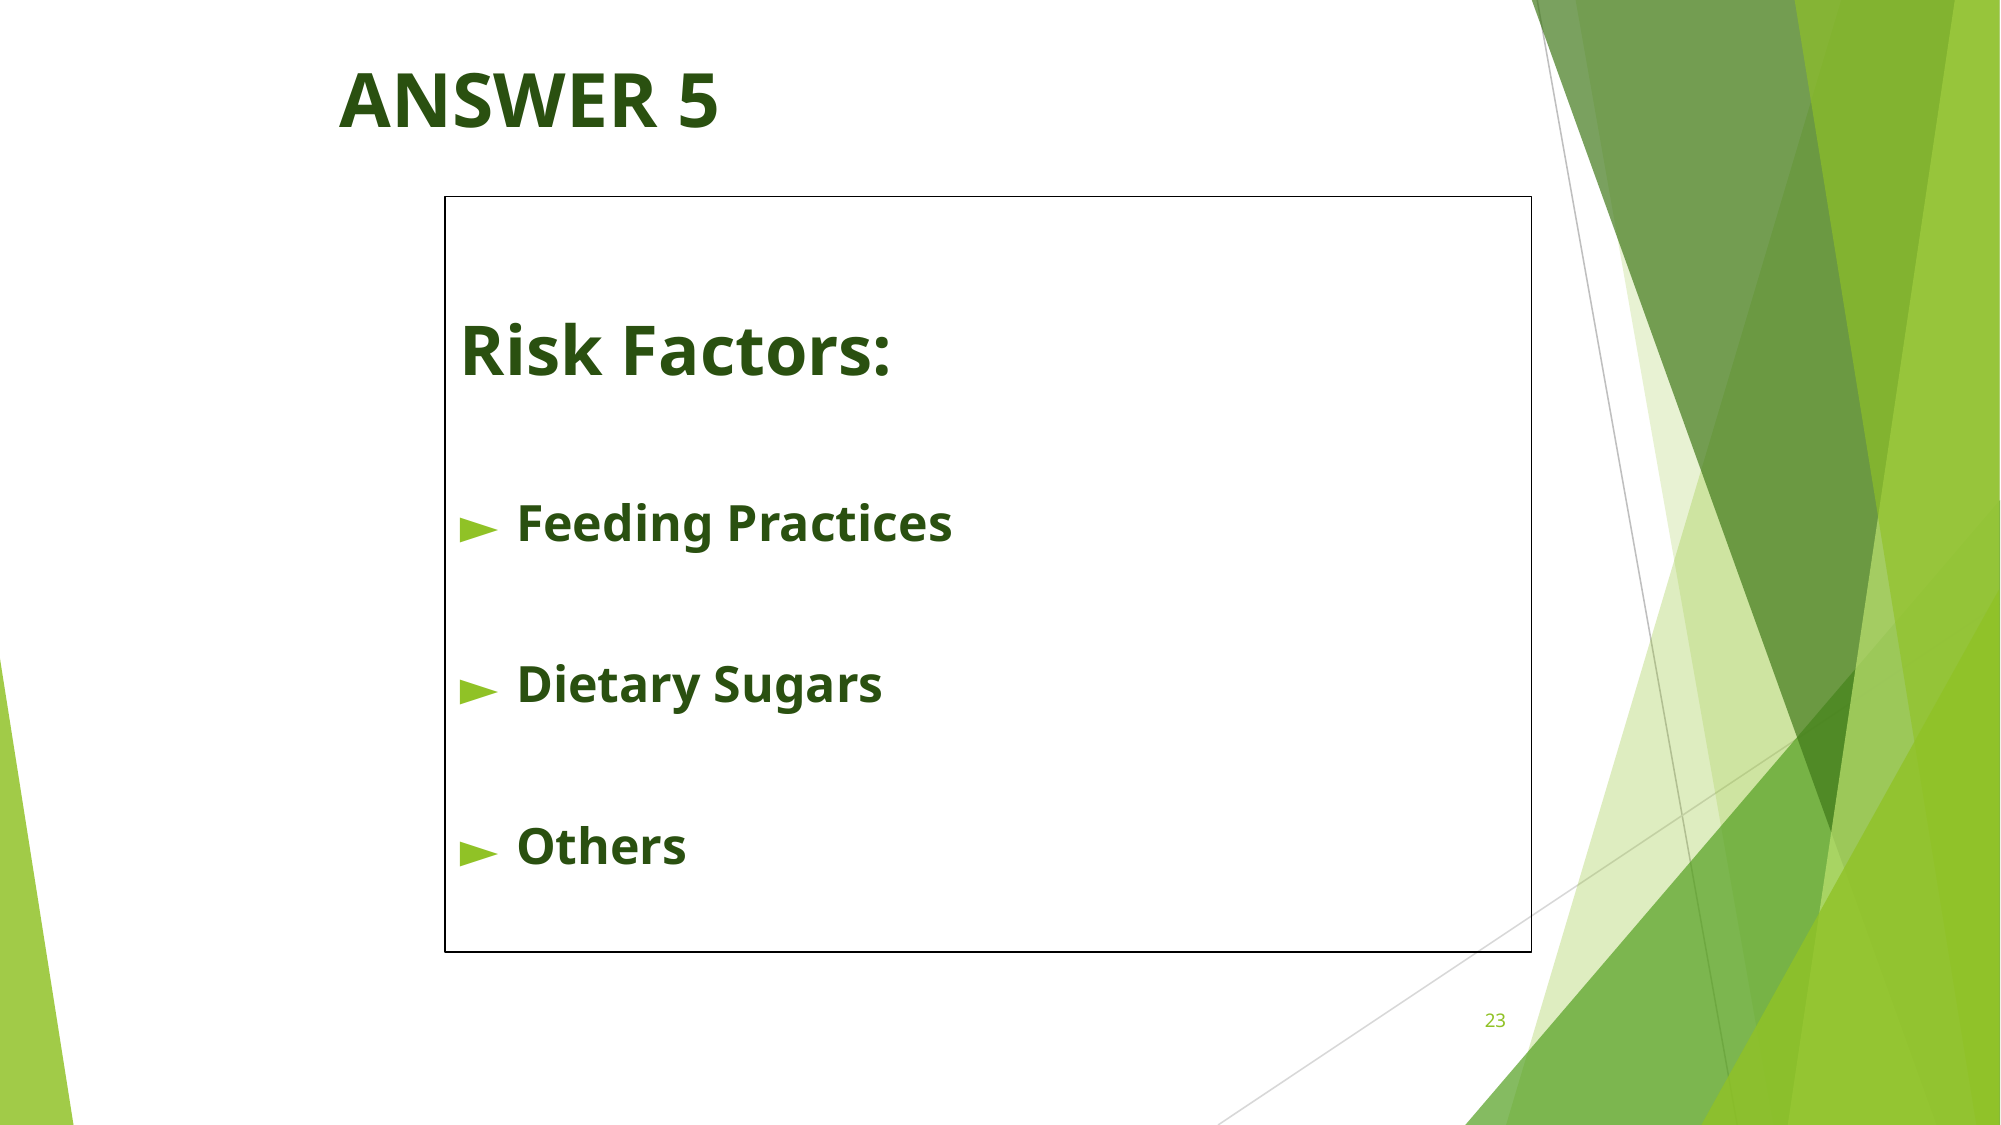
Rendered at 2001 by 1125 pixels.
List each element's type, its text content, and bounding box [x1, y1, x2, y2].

slide_number 23 [1409, 991, 1522, 1051]
list Risk Factors: Feeding Practices Dietary Sugars Others [444, 196, 1532, 953]
title ANSWER 5 [324, 45, 1675, 185]
